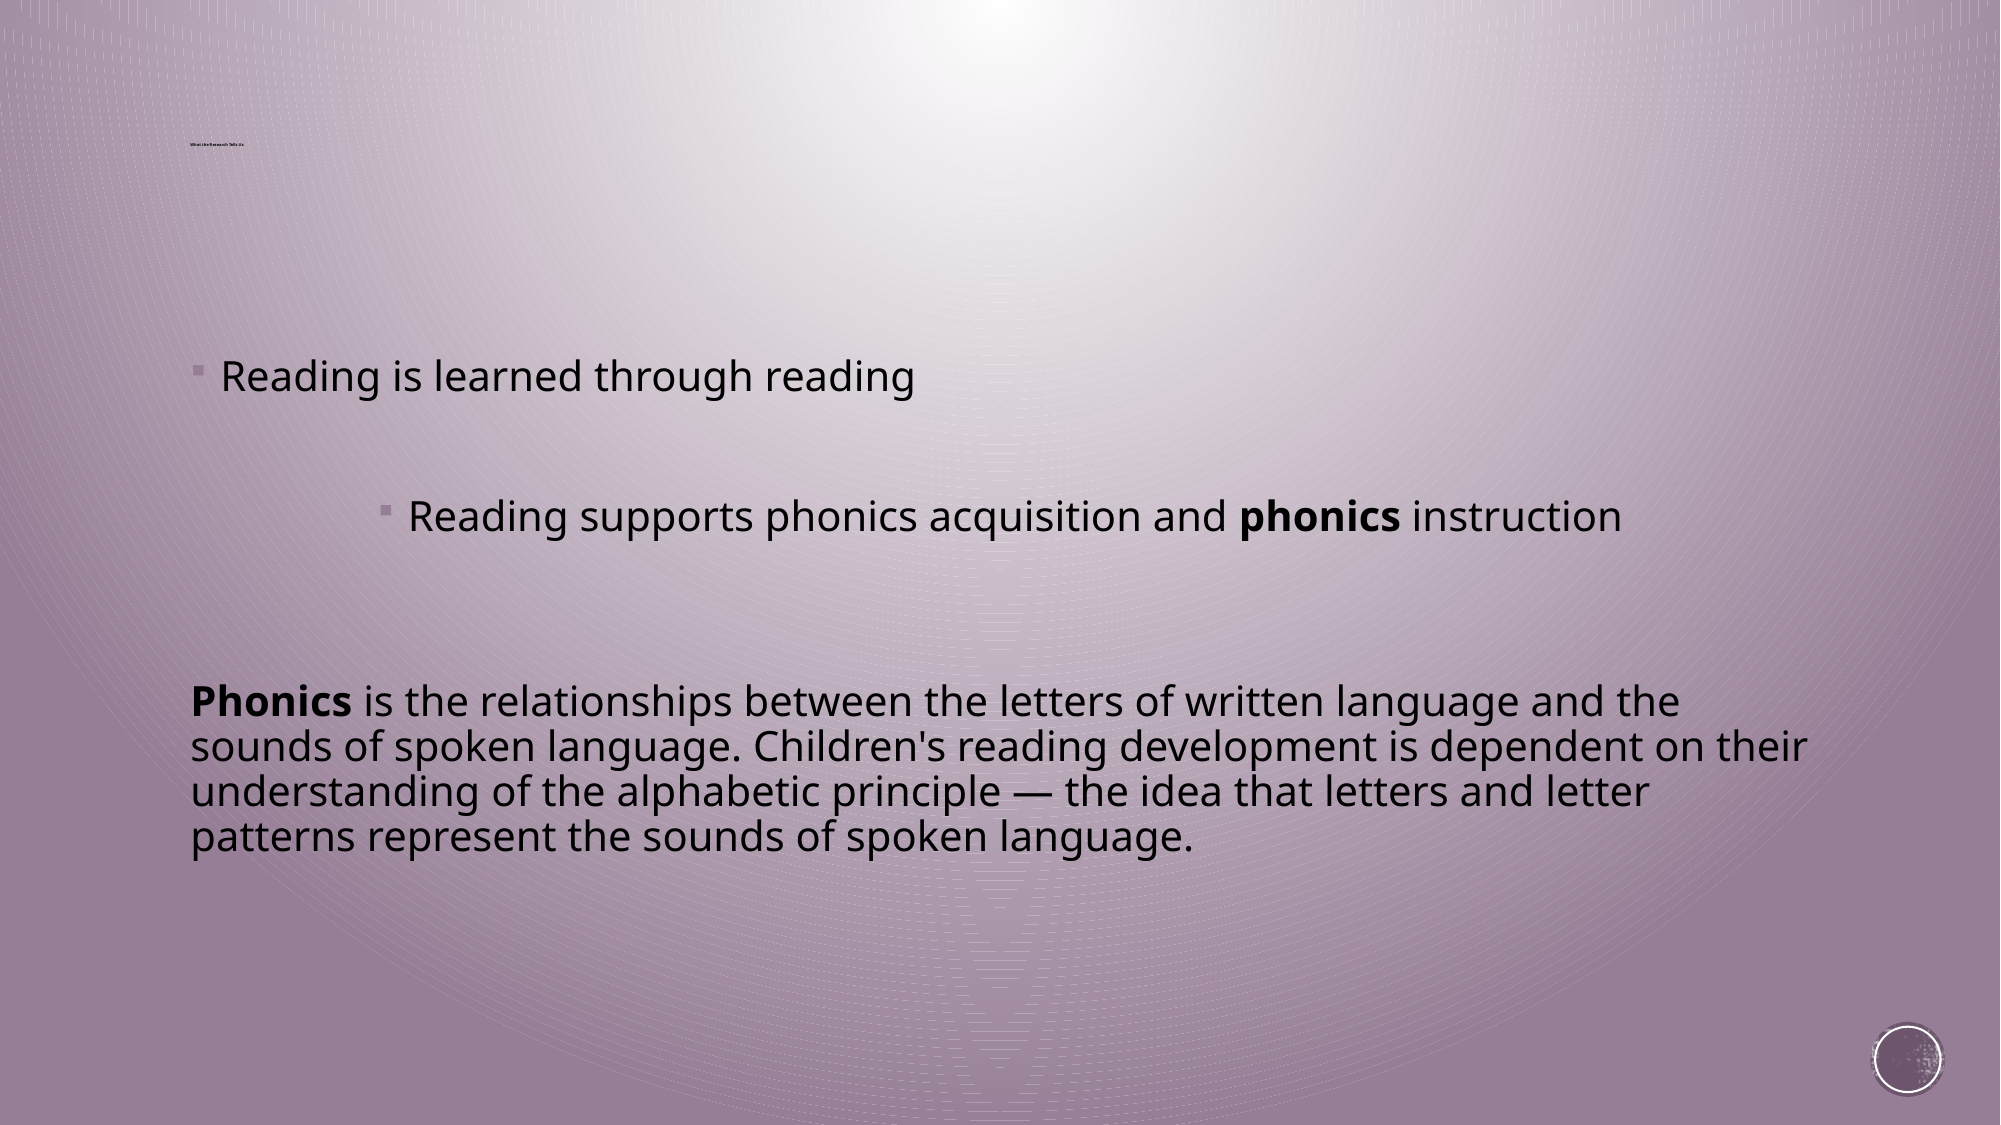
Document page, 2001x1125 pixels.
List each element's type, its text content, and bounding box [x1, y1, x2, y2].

list Reading is learned through reading Reading supports phonics acquisition and phonics instruction Phonics is the relationships between the letters of written language and the sounds of spoken language. Children's reading development is dependent on their understanding of the alphabetic principle — the idea that letters and letter patterns represent the sounds of spoken language. [175, 348, 1826, 1013]
title What the Research Tells Us [175, 129, 1826, 165]
